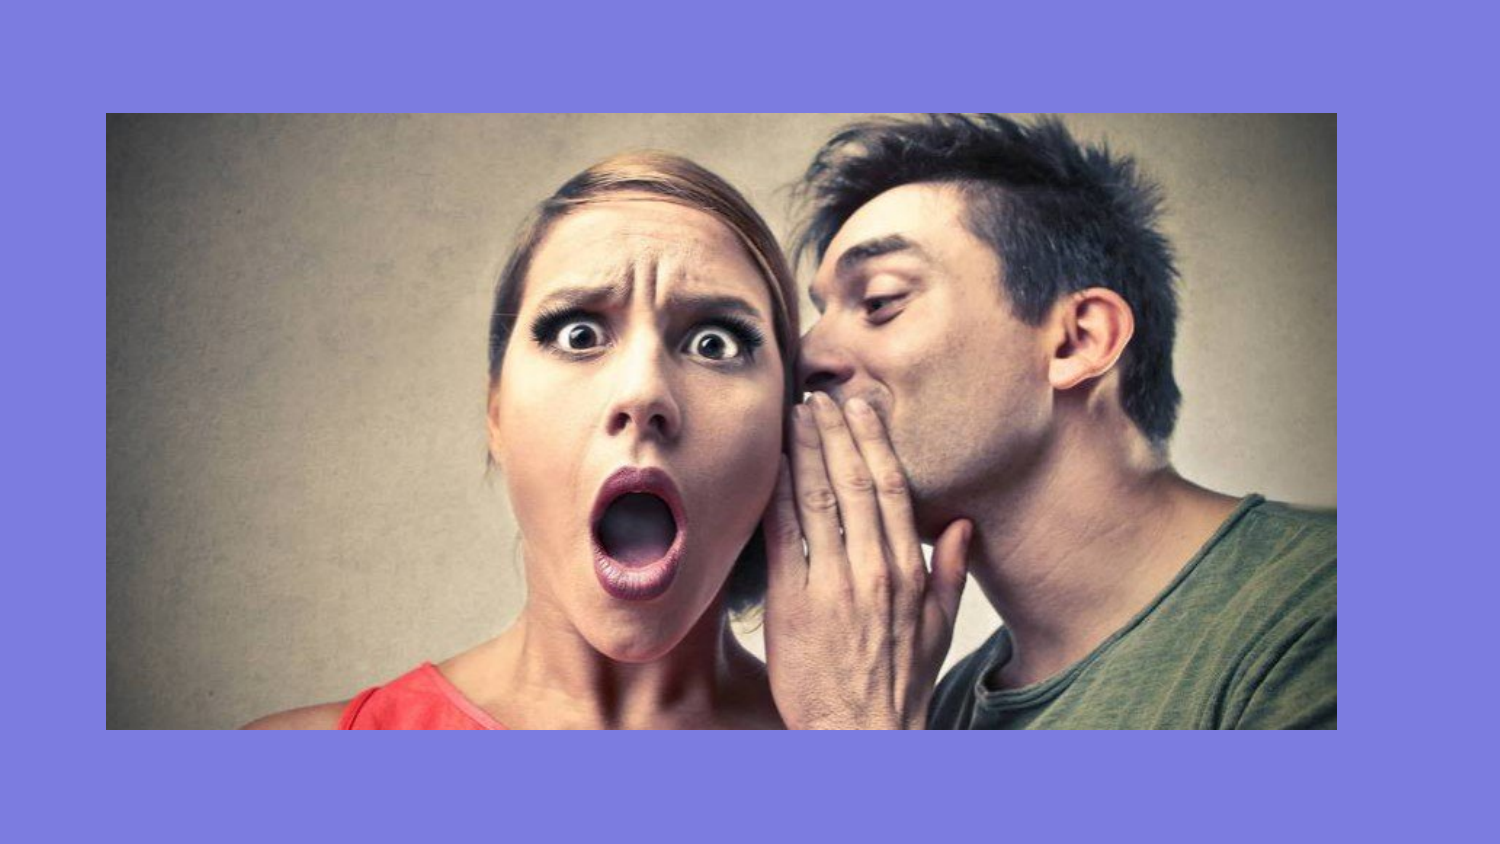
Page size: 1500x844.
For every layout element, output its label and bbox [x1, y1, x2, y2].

picture [106, 113, 1337, 730]
